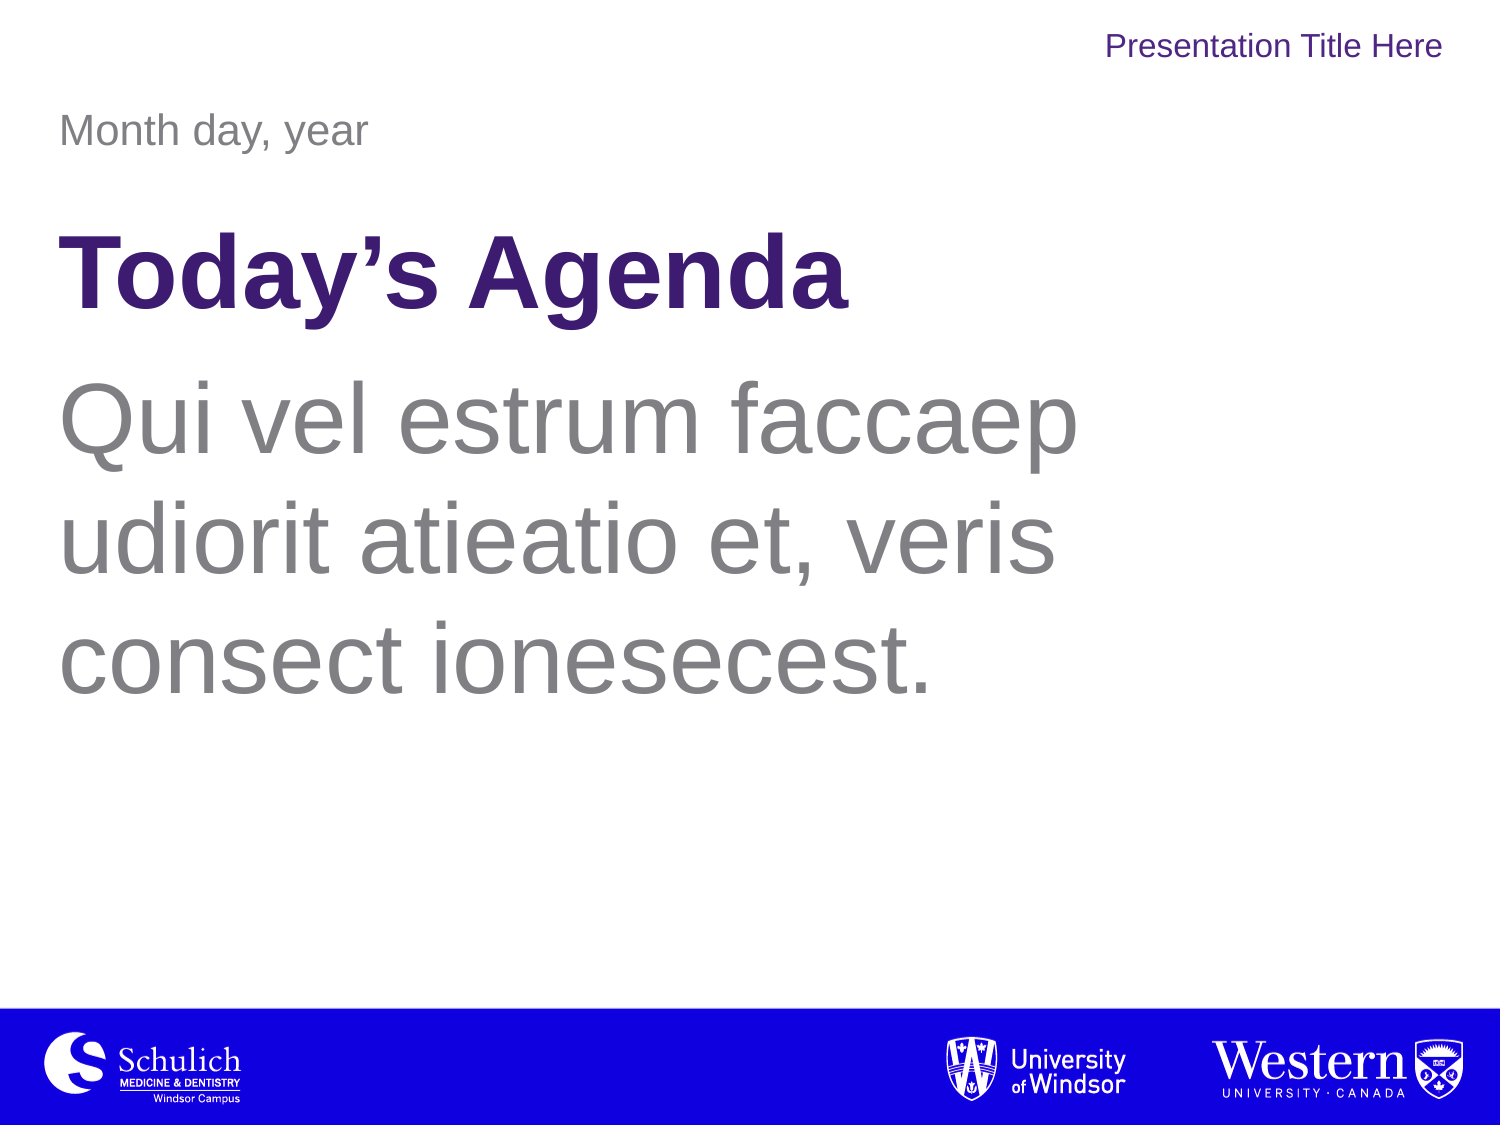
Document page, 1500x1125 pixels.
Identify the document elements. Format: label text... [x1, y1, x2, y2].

picture [0, 0, 1500, 1125]
text_box Presentation Title Here [935, 17, 1459, 72]
text_box Month day, year Today’s Agenda Qui vel estrum faccaep udiorit atieatio et, veris consect ionesecest. [44, 94, 1358, 872]
